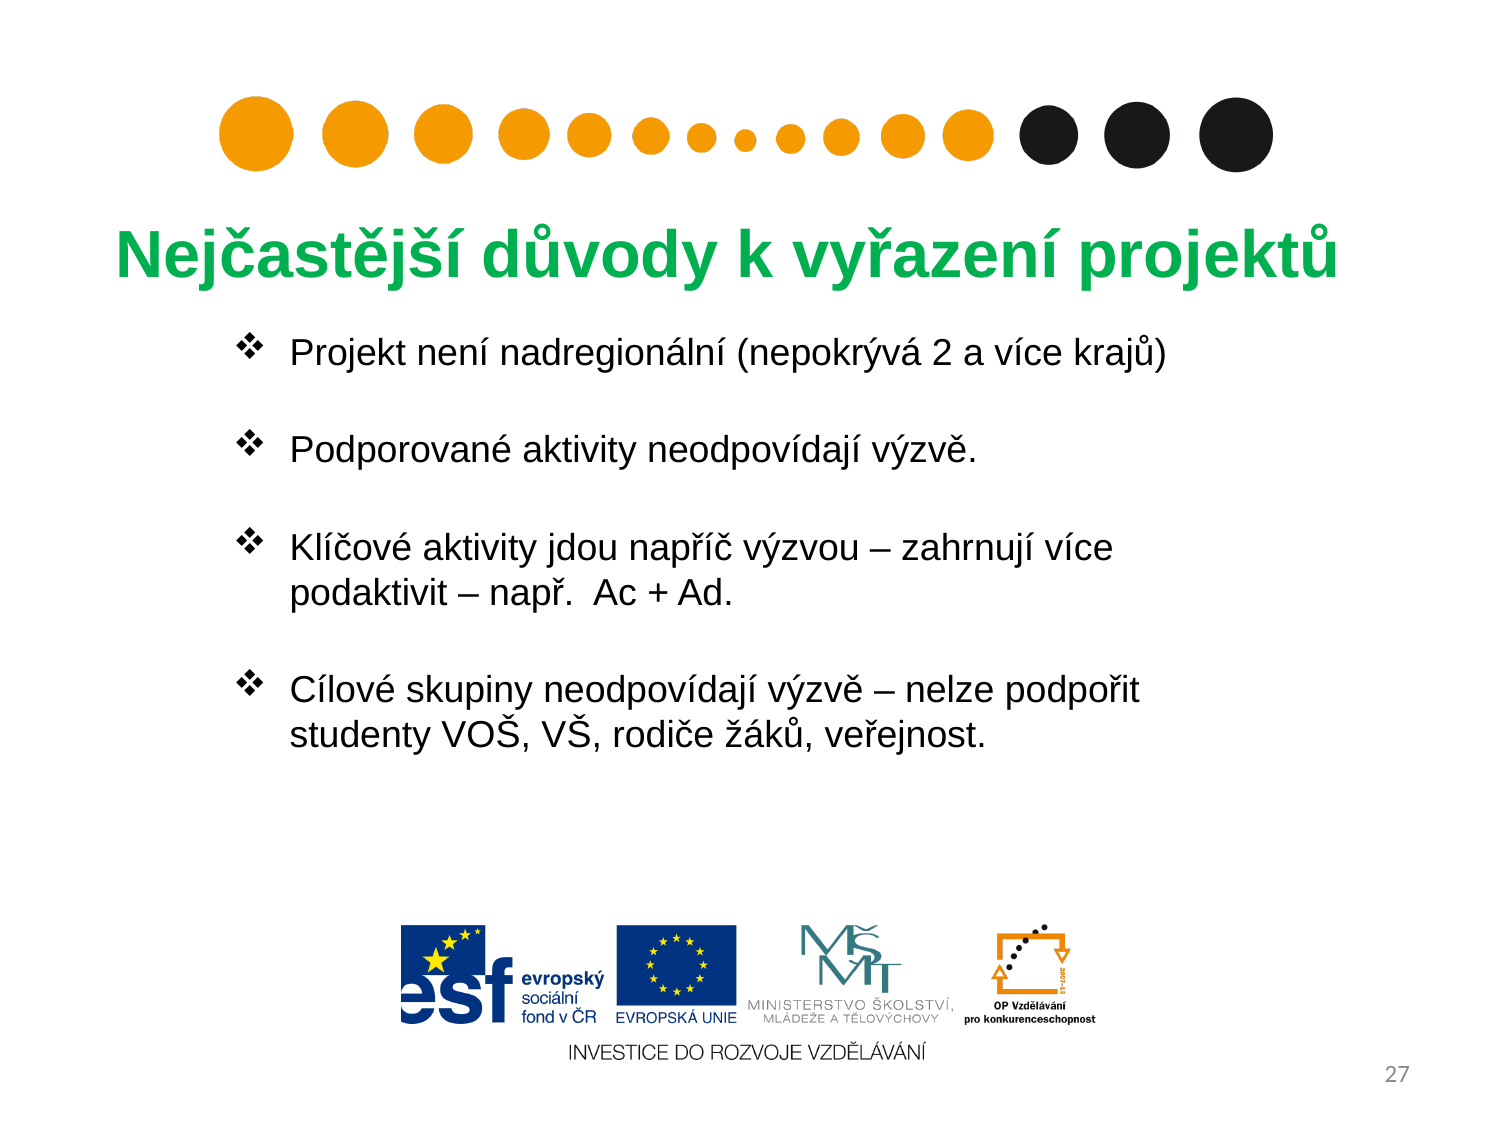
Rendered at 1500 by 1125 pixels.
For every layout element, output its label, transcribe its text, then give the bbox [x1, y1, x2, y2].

list Projekt není nadregionální (nepokrývá 2 a více krajů) Podporované aktivity neodpovídají výzvě. Klíčové aktivity jdou napříč výzvou – zahrnují více podaktivit – např. Ac + Ad. Cílové skupiny neodpovídají výzvě – nelze podpořit studenty VOŠ, VŠ, rodiče žáků, veřejnost. [217, 320, 1278, 878]
picture [215, 93, 1275, 176]
picture [399, 922, 1100, 1061]
slide_number 27 [1074, 1042, 1425, 1103]
title Nejčastější důvody k vyřazení projektů [91, 180, 1366, 321]
